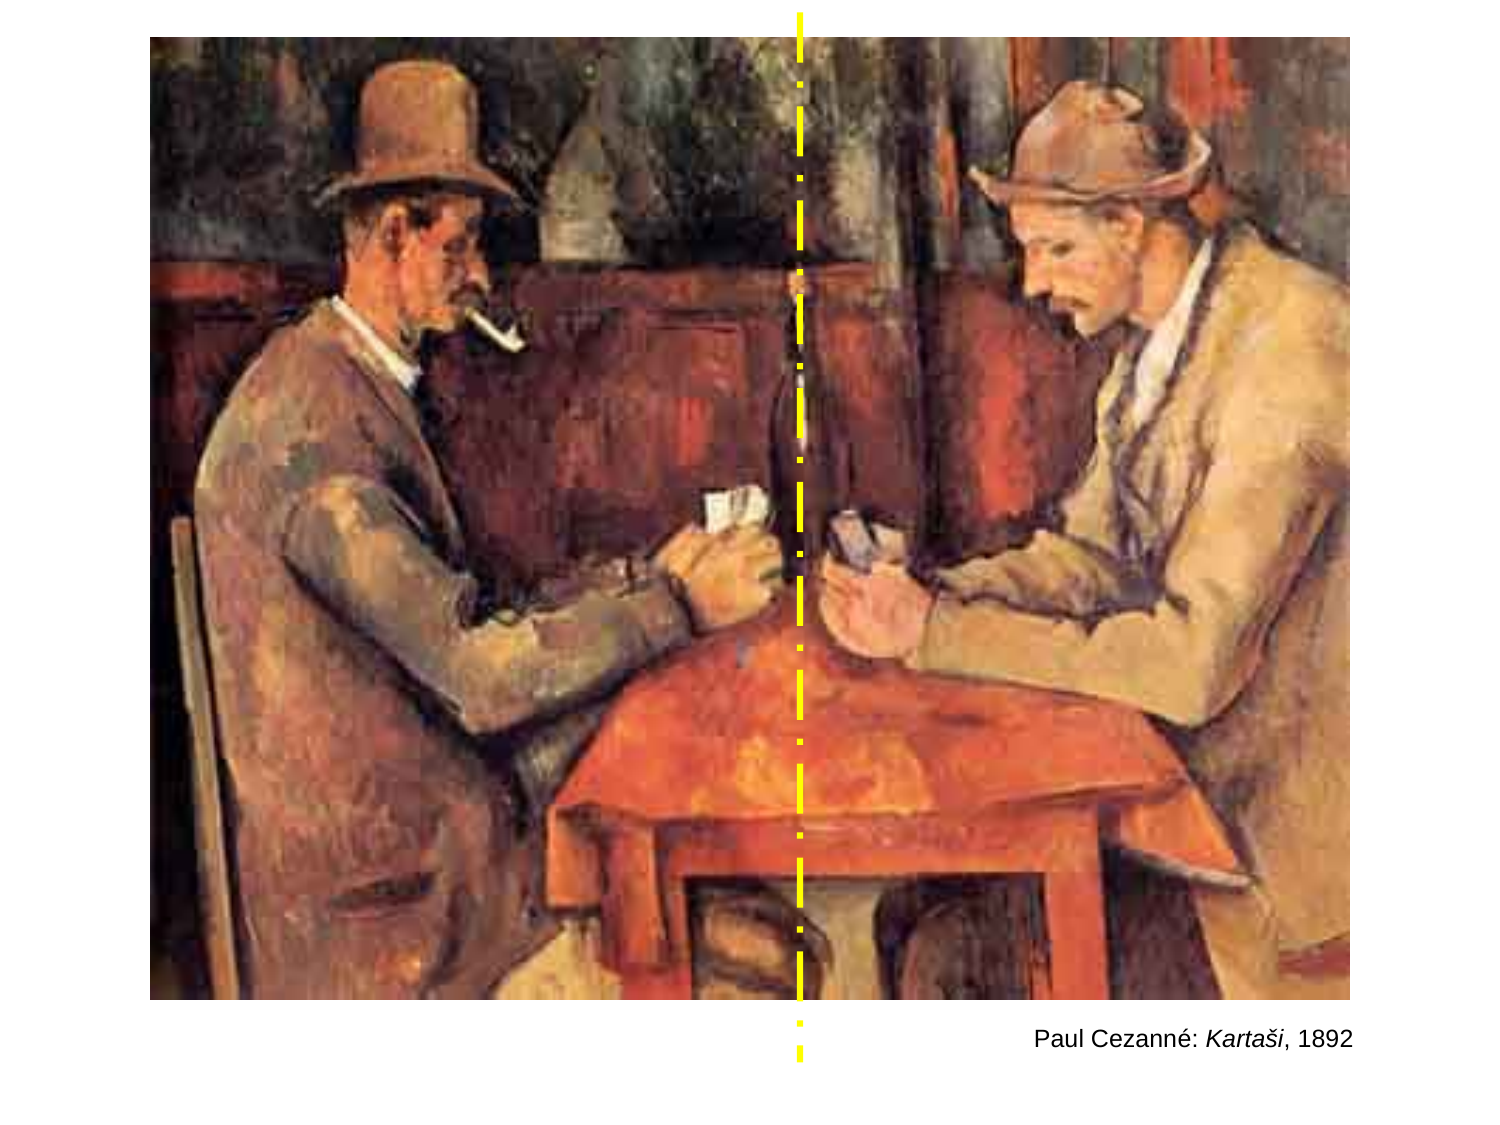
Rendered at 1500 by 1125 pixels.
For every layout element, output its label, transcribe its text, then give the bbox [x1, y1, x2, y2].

picture [149, 36, 1351, 1001]
text_box Paul Cezanné: Kartaši, 1892 [987, 1025, 1400, 1050]
